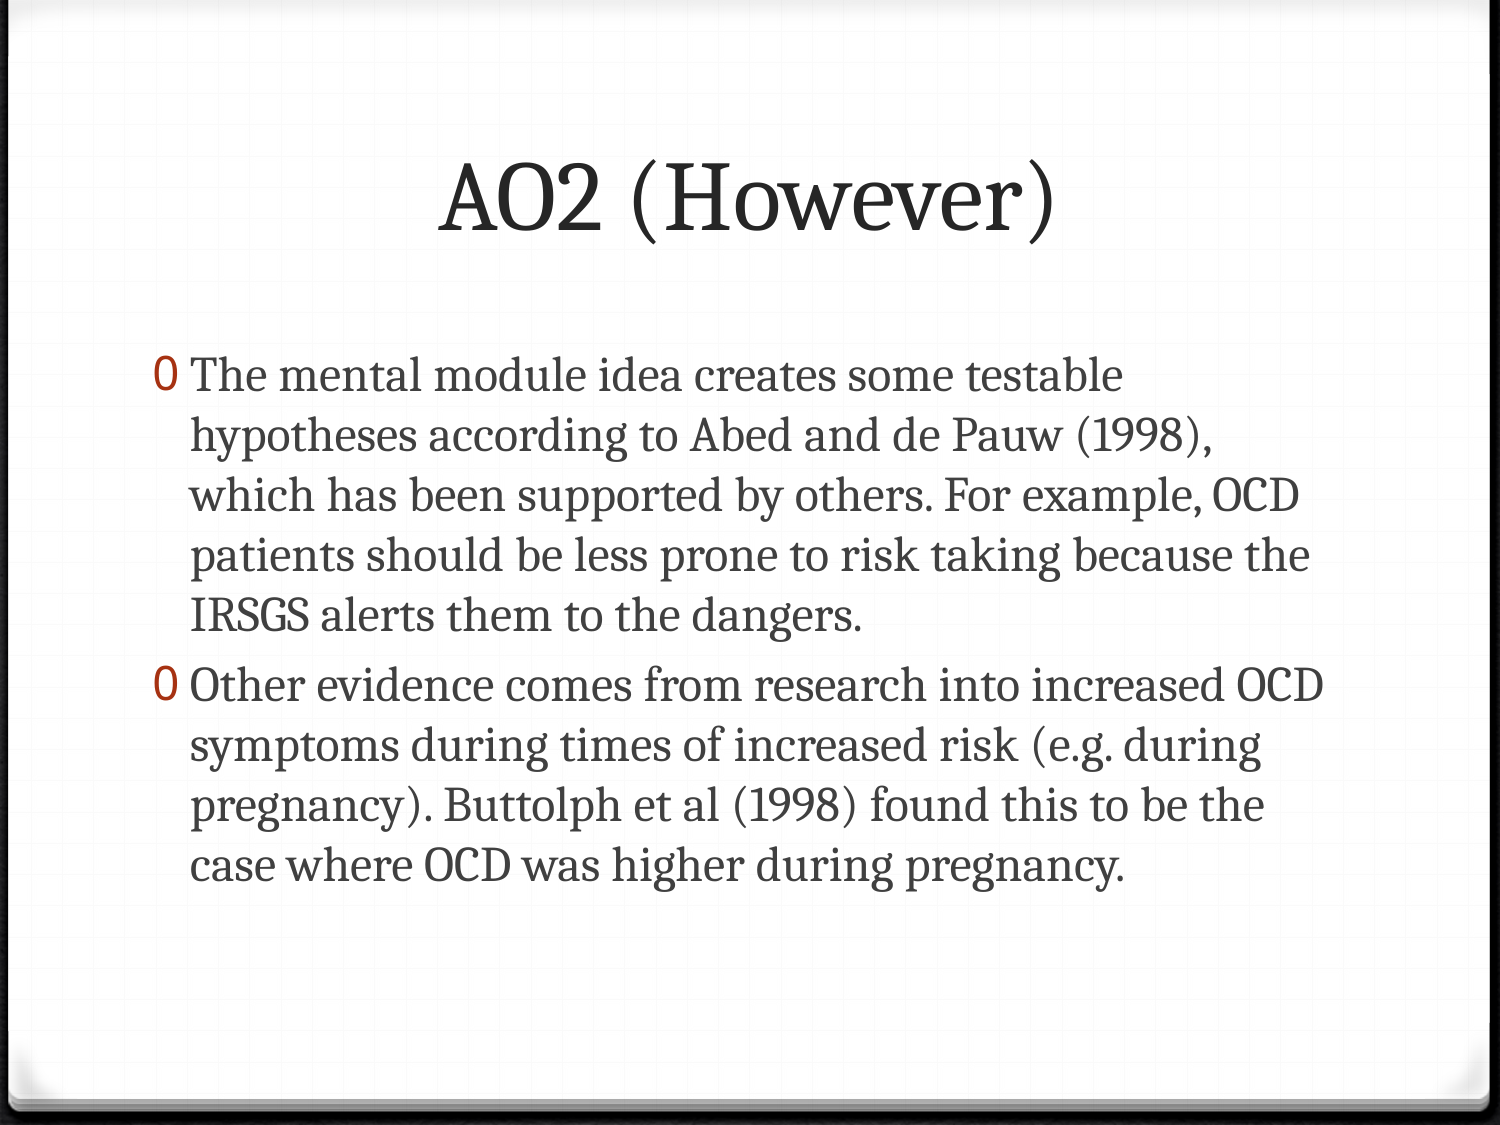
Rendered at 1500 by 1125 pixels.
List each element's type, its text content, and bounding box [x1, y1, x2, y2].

title AO2 (However) [90, 71, 1410, 309]
picture [0, 0, 1500, 1125]
list The mental module idea creates some testable hypotheses according to Abed and de Pauw (1998), which has been supported by others. For example, OCD patients should be less prone to risk taking because the IRSGS alerts them to the dangers. Other evidence comes from research into increased OCD symptoms during times of increased risk (e.g. during pregnancy). Buttolph et al (1998) found this to be the case where OCD was higher during pregnancy. [137, 334, 1363, 983]
